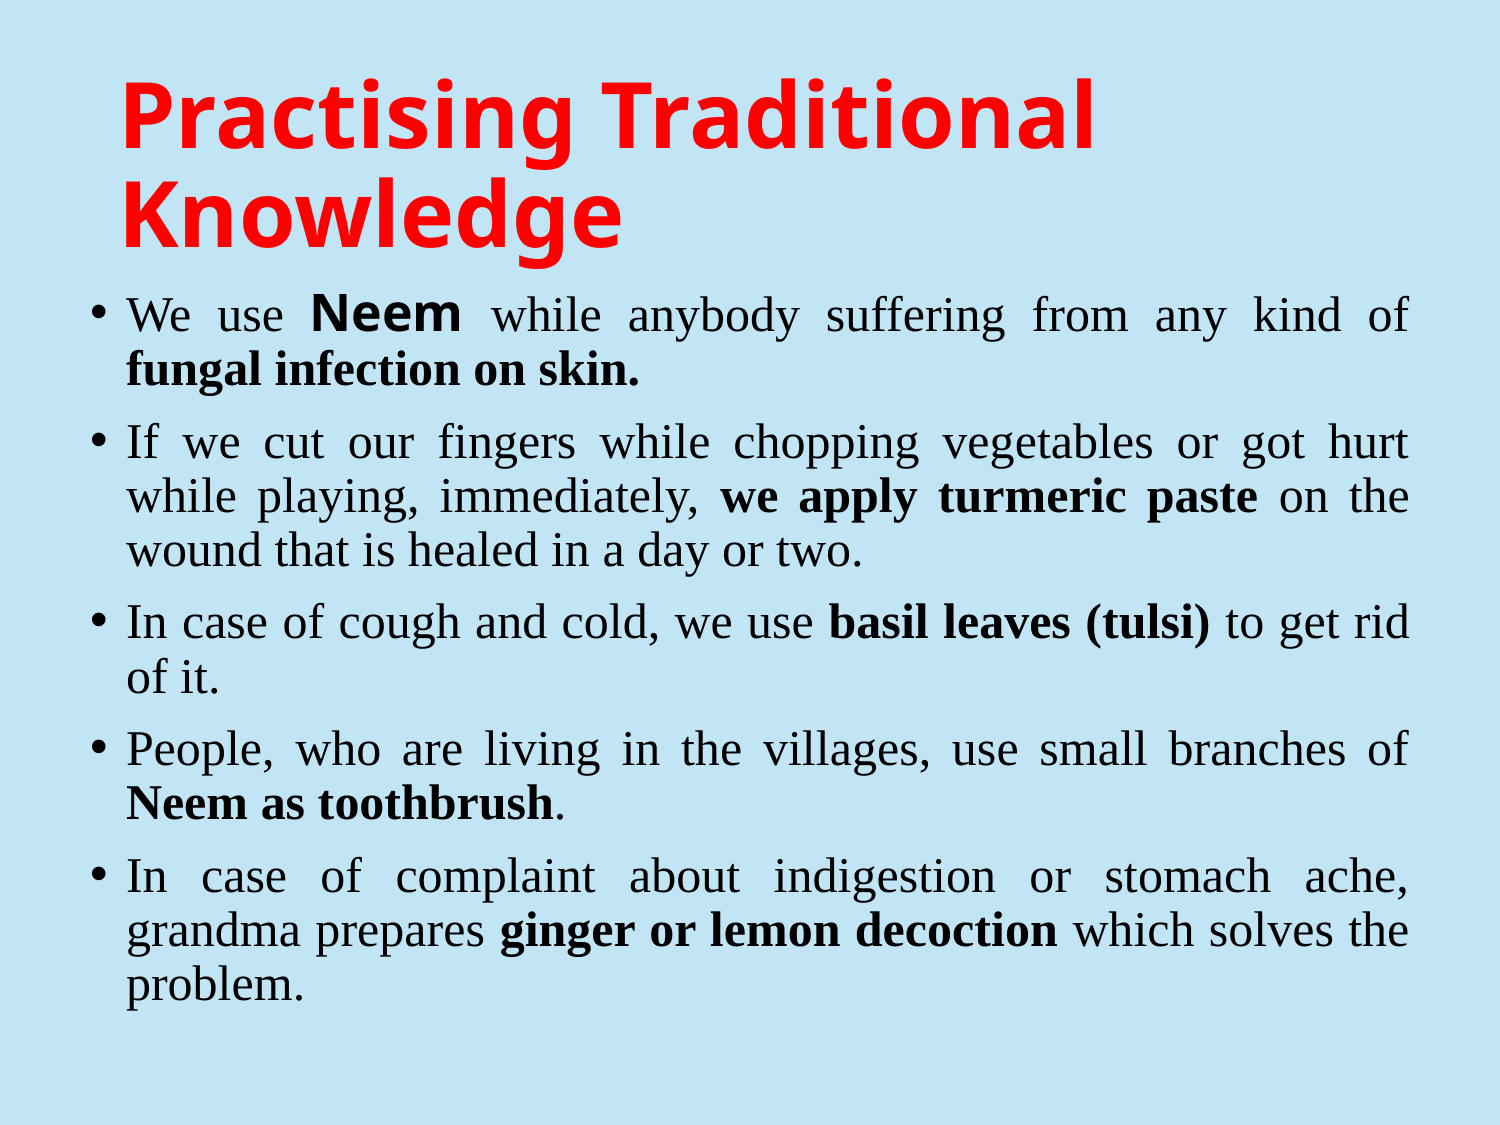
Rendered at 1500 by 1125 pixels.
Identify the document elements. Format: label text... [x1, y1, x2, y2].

title Practising Traditional Knowledge [103, 59, 1397, 278]
list We use Neem while anybody suffering from any kind of fungal infection on skin. If we cut our fingers while chopping vegetables or got hurt while playing, immediately, we apply turmeric paste on the wound that is healed in a day or two. In case of cough and cold, we use basil leaves (tulsi) to get rid of it. People, who are living in the villages, use small branches of Neem as toothbrush. In case of complaint about indigestion or stomach ache, grandma prepares ginger or lemon decoction which solves the problem. [75, 279, 1425, 1022]
